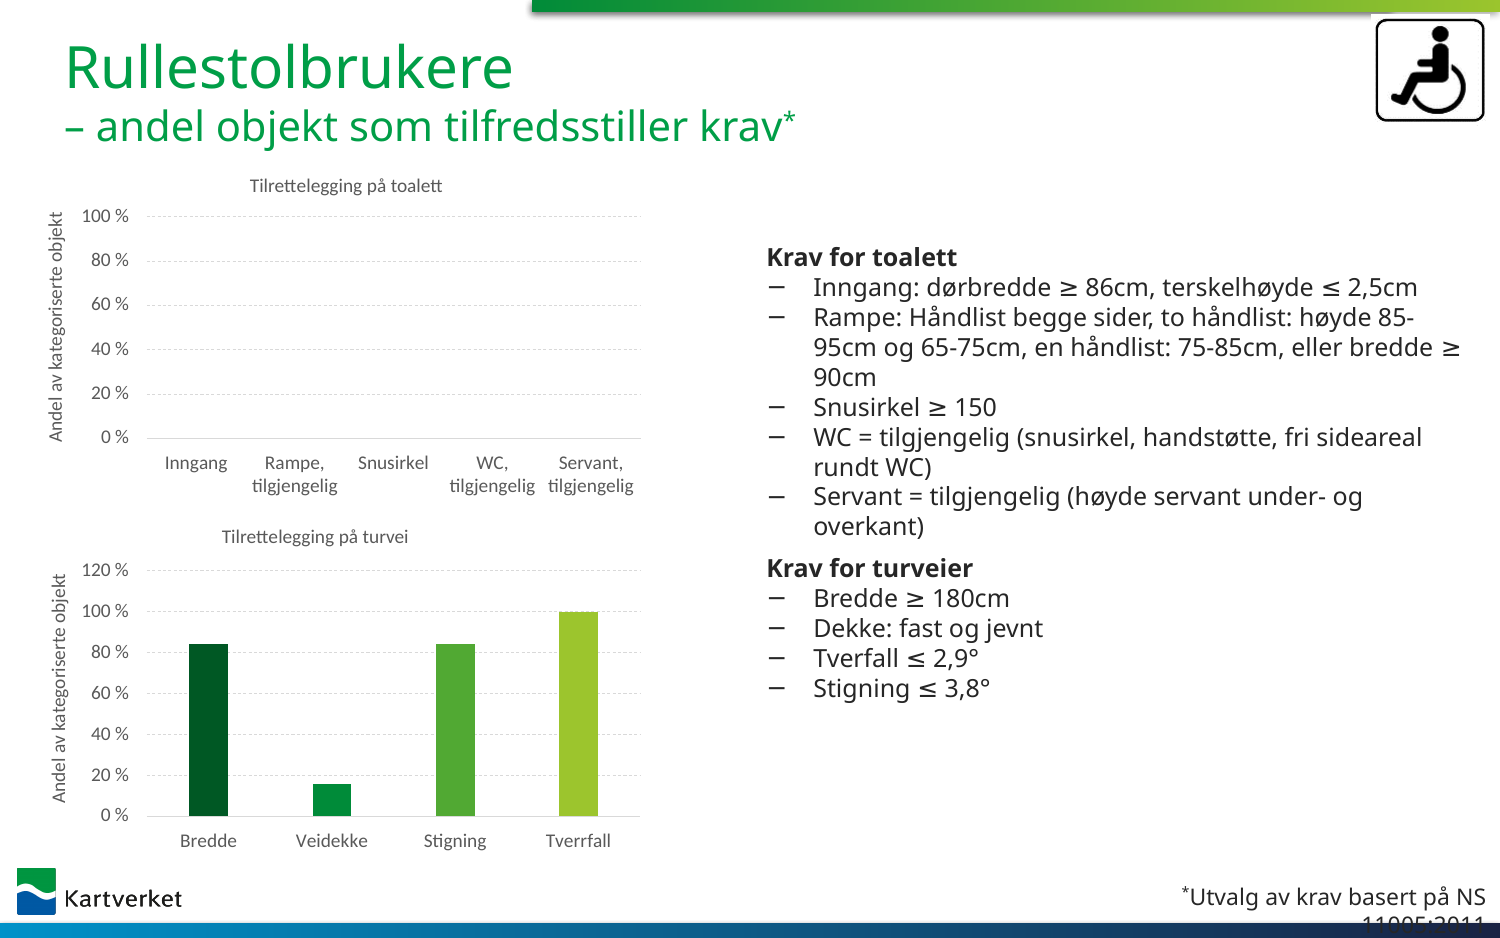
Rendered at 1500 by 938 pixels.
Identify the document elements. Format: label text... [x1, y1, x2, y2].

picture [41, 520, 652, 859]
text_box Krav for turveier Bredde ≥ 180cm Dekke: fast og jevnt Tverfall ≤ 2,9° Stigning ≤ 3,8° [751, 545, 1483, 710]
text_box Rullestolbrukere – andel objekt som tilfredsstiller krav* [49, 14, 1431, 158]
picture [1371, 13, 1491, 127]
picture [41, 166, 652, 505]
text_box *Utvalg av krav basert på NS 11005:2011 [1068, 873, 1500, 938]
text_box Krav for toalett Inngang: dørbredde ≥ 86cm, terskelhøyde ≤ 2,5cm Rampe: Håndlist begge sider, to håndlist: høyde 85-95cm og 65-75cm, en håndlist: 75-85cm, eller bredde ≥ 90cm Snusirkel ≥ 150 WC = tilgjengelig (snusirkel, handstøtte, fri sideareal rundt WC) Servant = tilgjengelig (høyde servant under- og overkant) [751, 234, 1483, 545]
